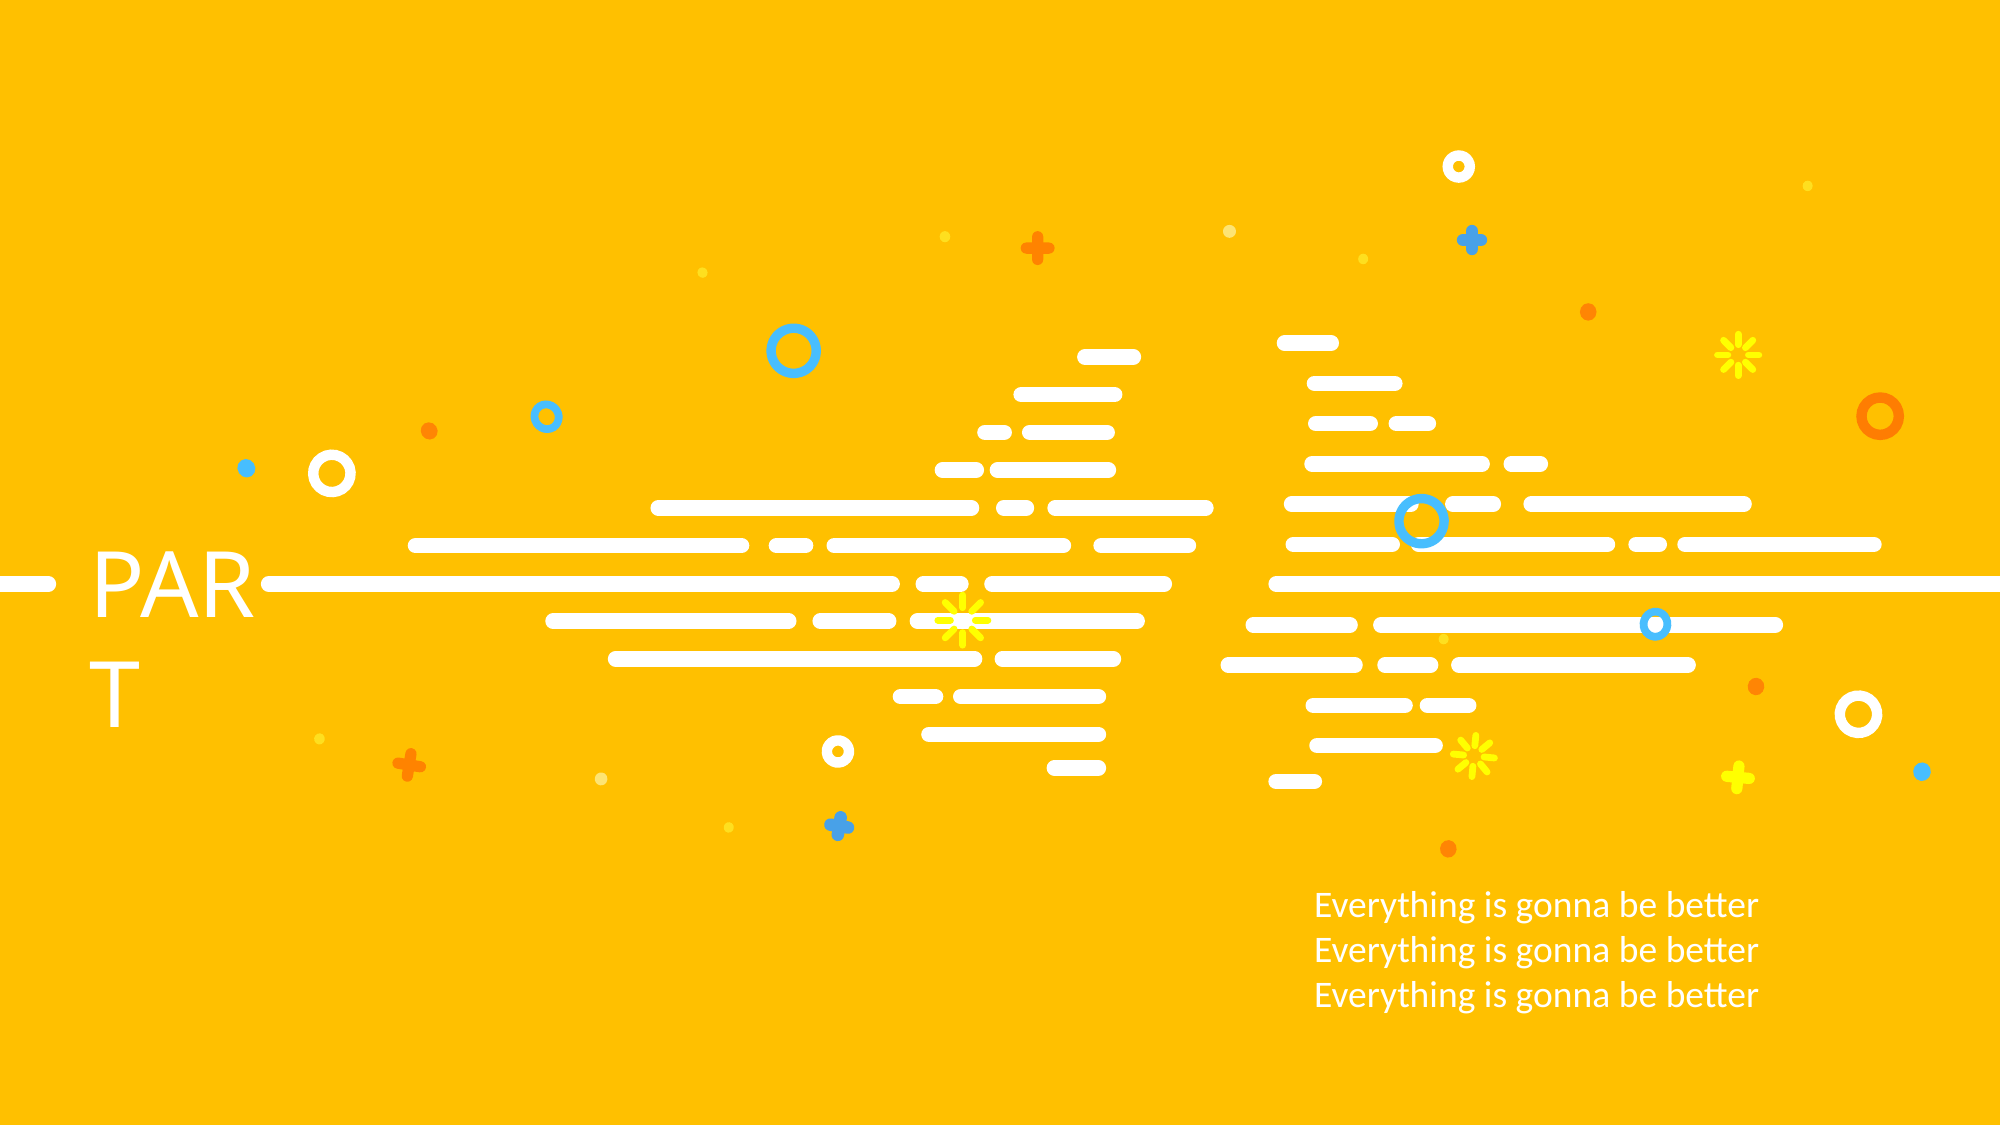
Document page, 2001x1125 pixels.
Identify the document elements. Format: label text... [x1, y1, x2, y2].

text_box [419, 421, 439, 441]
text_box [1578, 302, 1598, 322]
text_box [937, 595, 988, 646]
text_box [1860, 396, 1900, 436]
text_box [236, 457, 257, 479]
text_box [1801, 179, 1814, 193]
text_box Everything is gonna be better Everything is gonna be better Everything is gonna be better [1299, 872, 1834, 1023]
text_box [1383, 521, 1937, 877]
text_box [533, 403, 560, 431]
text_box PART [74, 518, 293, 753]
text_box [314, 700, 857, 810]
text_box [939, 155, 1481, 266]
text_box [312, 453, 352, 494]
text_box [770, 327, 818, 375]
text_box [696, 266, 709, 279]
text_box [1717, 334, 1759, 376]
